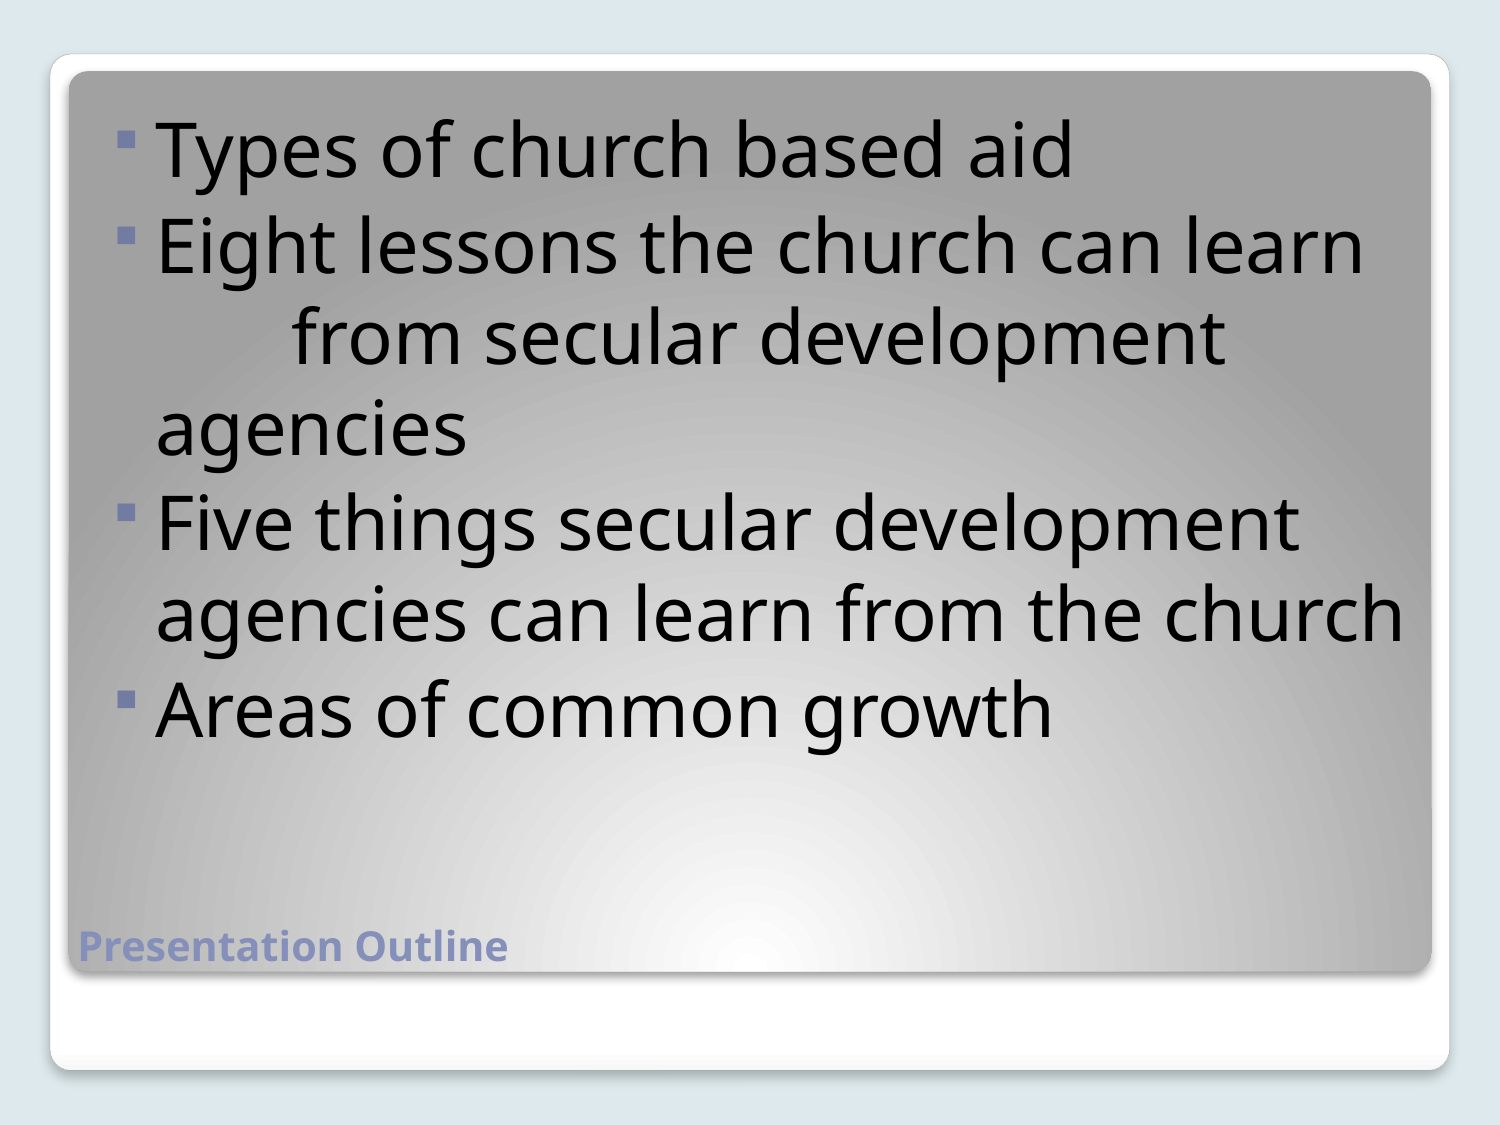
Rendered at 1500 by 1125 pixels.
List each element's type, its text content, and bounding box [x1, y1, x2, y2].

list Types of church based aid Eight lessons the church can learn from secular development agencies Five things secular development agencies can learn from the church Areas of common growth [82, 86, 1425, 774]
title Presentation Outline [62, 912, 1405, 978]
